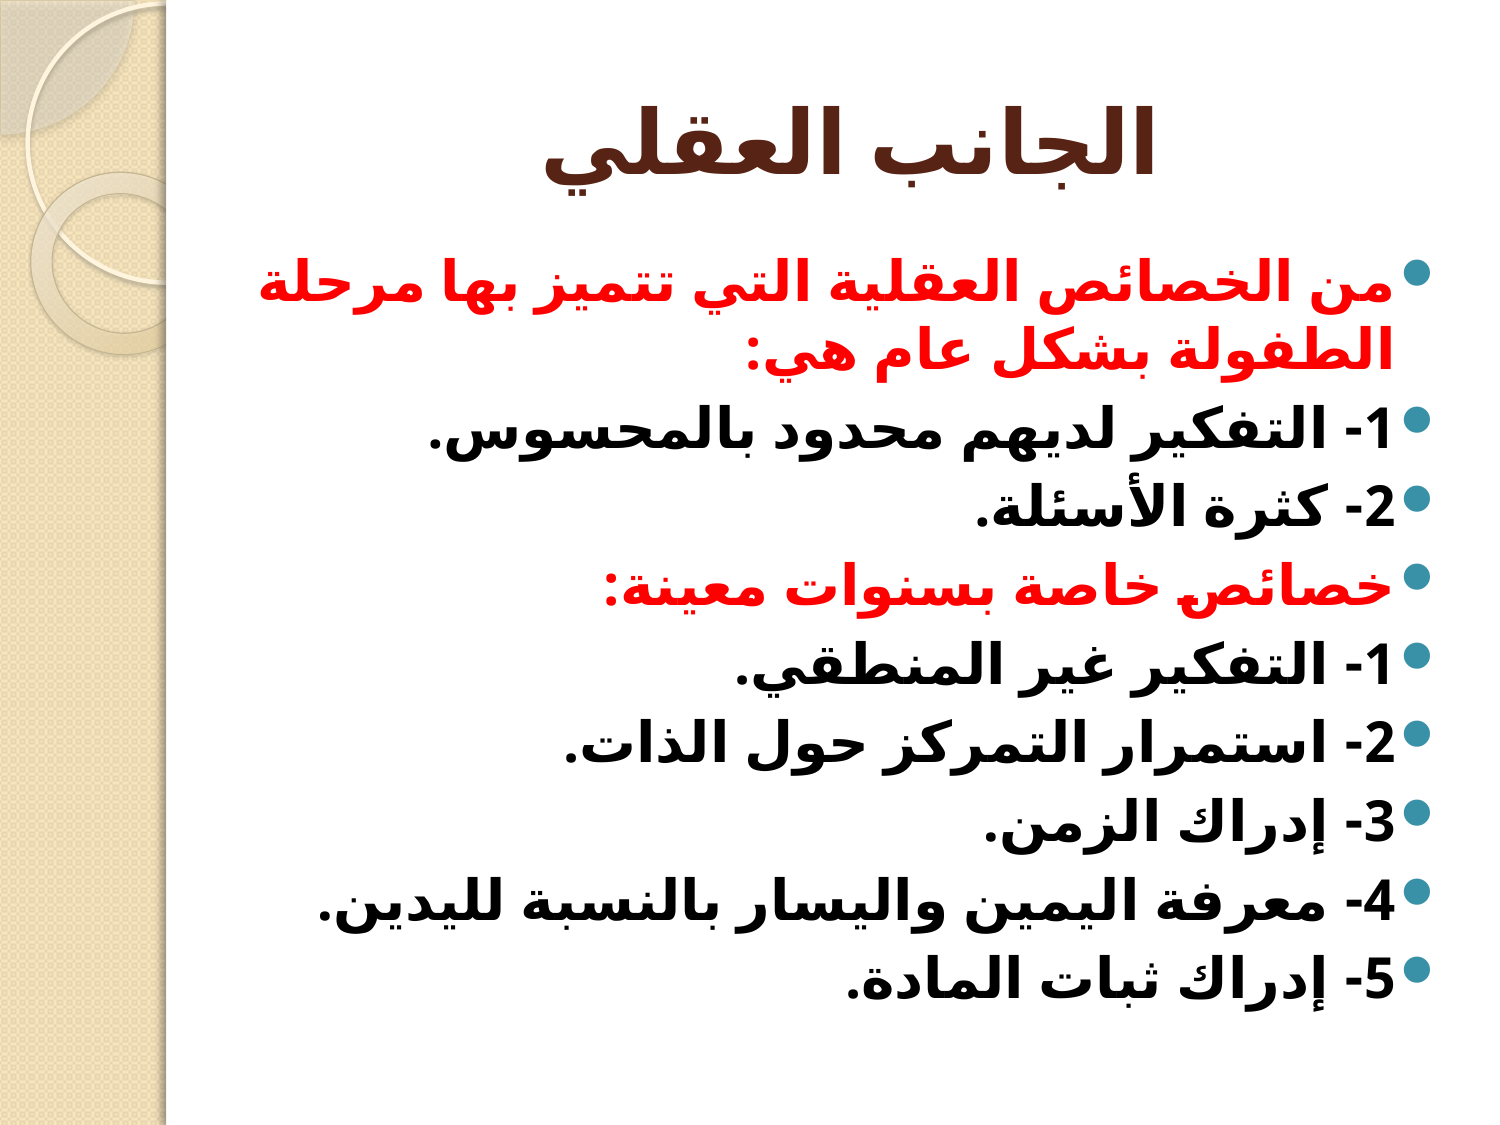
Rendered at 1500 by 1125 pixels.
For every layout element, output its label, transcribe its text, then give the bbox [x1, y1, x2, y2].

title الجانب العقلي [235, 45, 1466, 233]
list من الخصائص العقلية التي تتميز بها مرحلة الطفولة بشكل عام هي: 1- التفكير لديهم محدود بالمحسوس. 2- كثرة الأسئلة. خصائص خاصة بسنوات معينة: 1- التفكير غير المنطقي. 2- استمرار التمركز حول الذات. 3- إدراك الزمن. 4- معرفة اليمين واليسار بالنسبة لليدين. 5- إدراك ثبات المادة. [235, 237, 1466, 1025]
